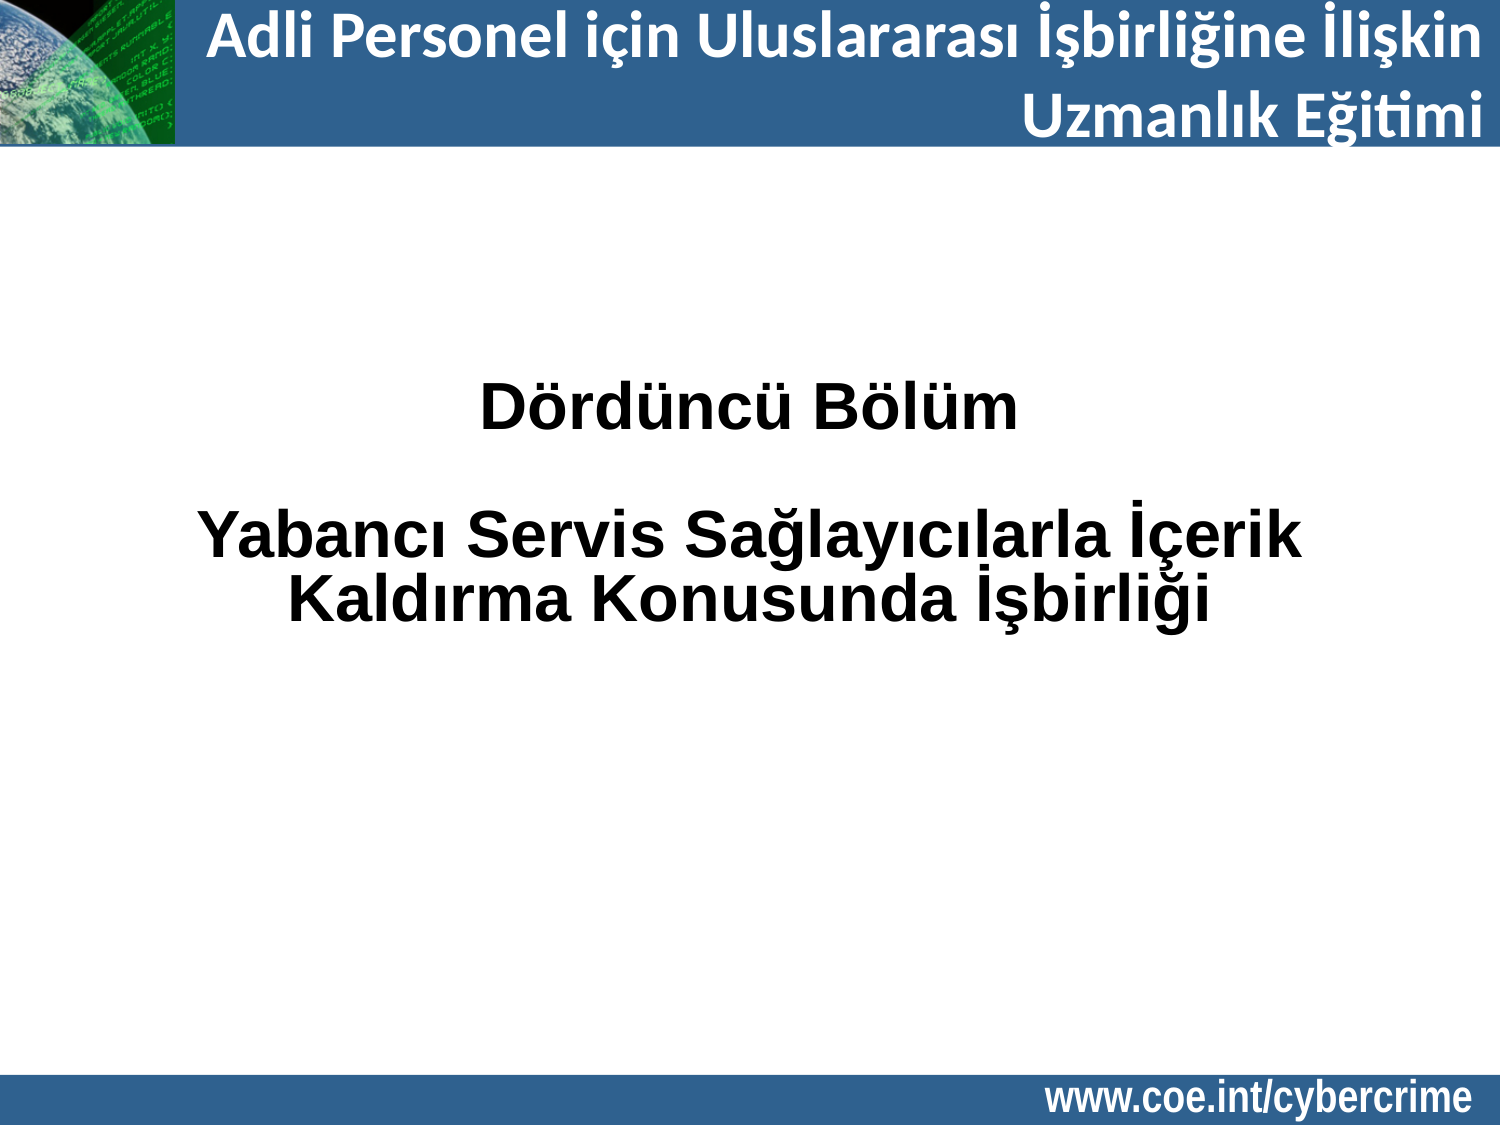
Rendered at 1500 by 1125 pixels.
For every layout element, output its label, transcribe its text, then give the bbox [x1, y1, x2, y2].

text_box Adli Personel için Uluslararası İşbirliğine İlişkin Uzmanlık Eğitimi [177, 0, 1500, 149]
text_box Dördüncü Bölüm Yabancı Servis Sağlayıcılarla İçerik Kaldırma Konusunda İşbirliği [50, 371, 1450, 642]
text_box [0, 1073, 1030, 1125]
text_box www.coe.int/cybercrime [1030, 1059, 1500, 1125]
picture [0, 0, 175, 144]
